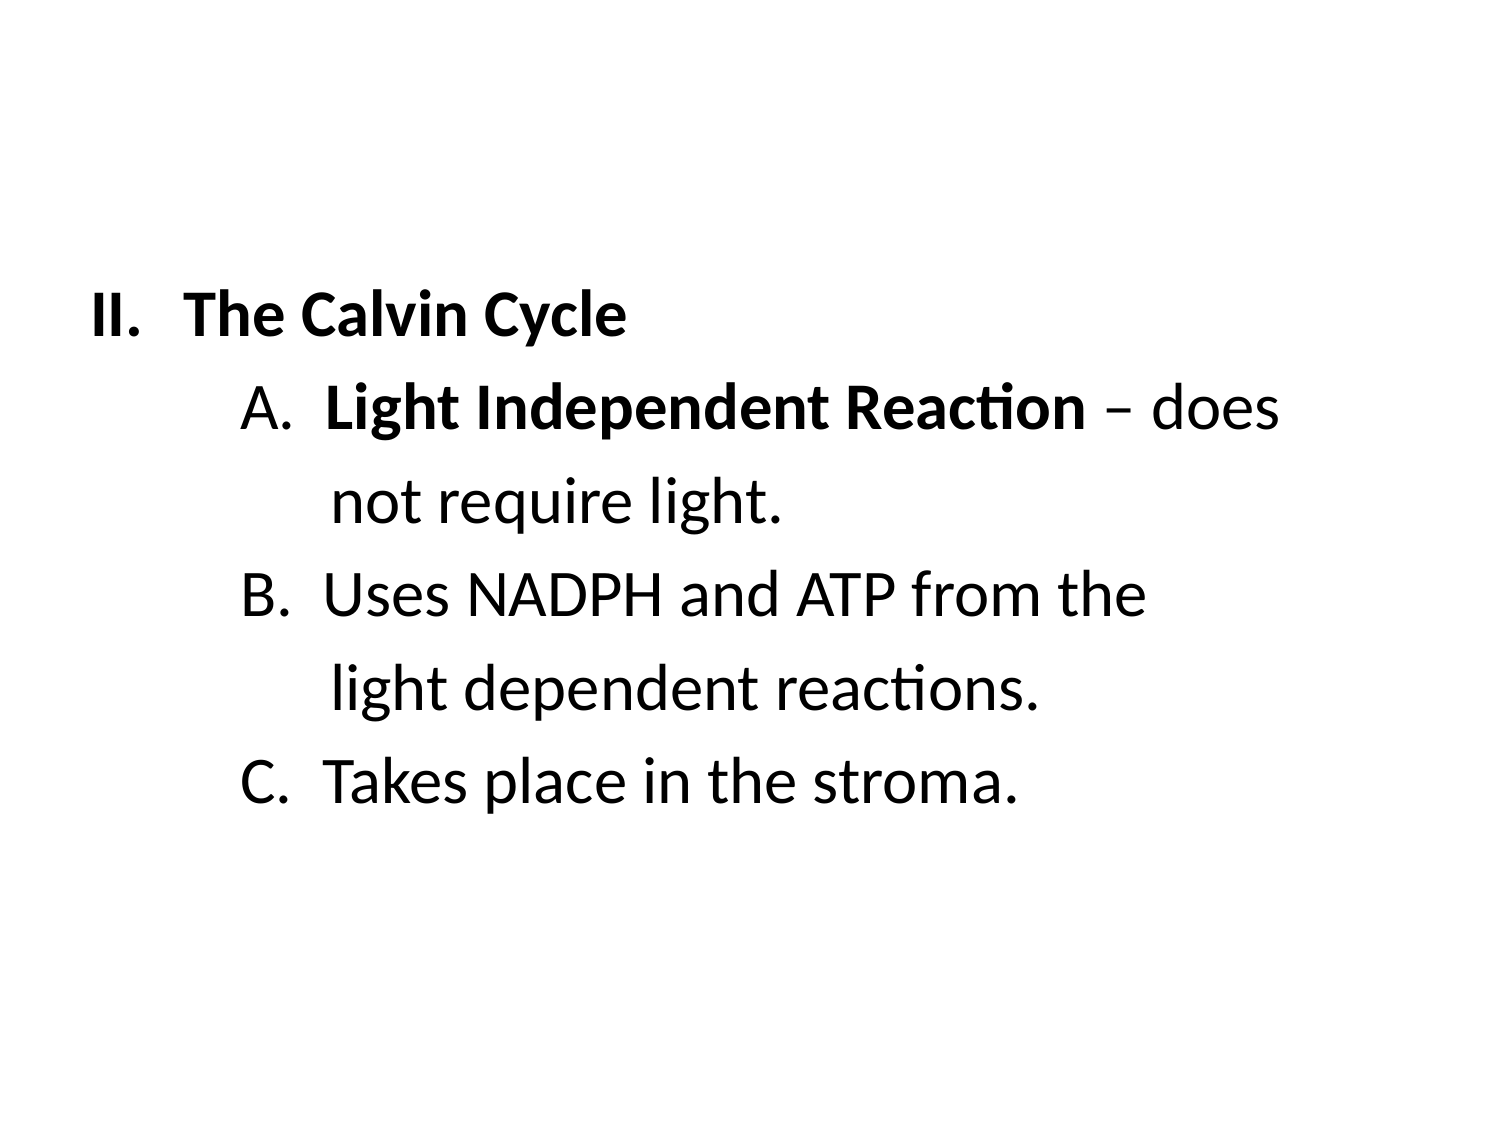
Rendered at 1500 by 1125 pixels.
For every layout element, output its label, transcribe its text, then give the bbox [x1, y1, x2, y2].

list The Calvin Cycle A. Light Independent Reaction – does not require light. B. Uses NADPH and ATP from the light dependent reactions. C. Takes place in the stroma. [75, 262, 1425, 1005]
